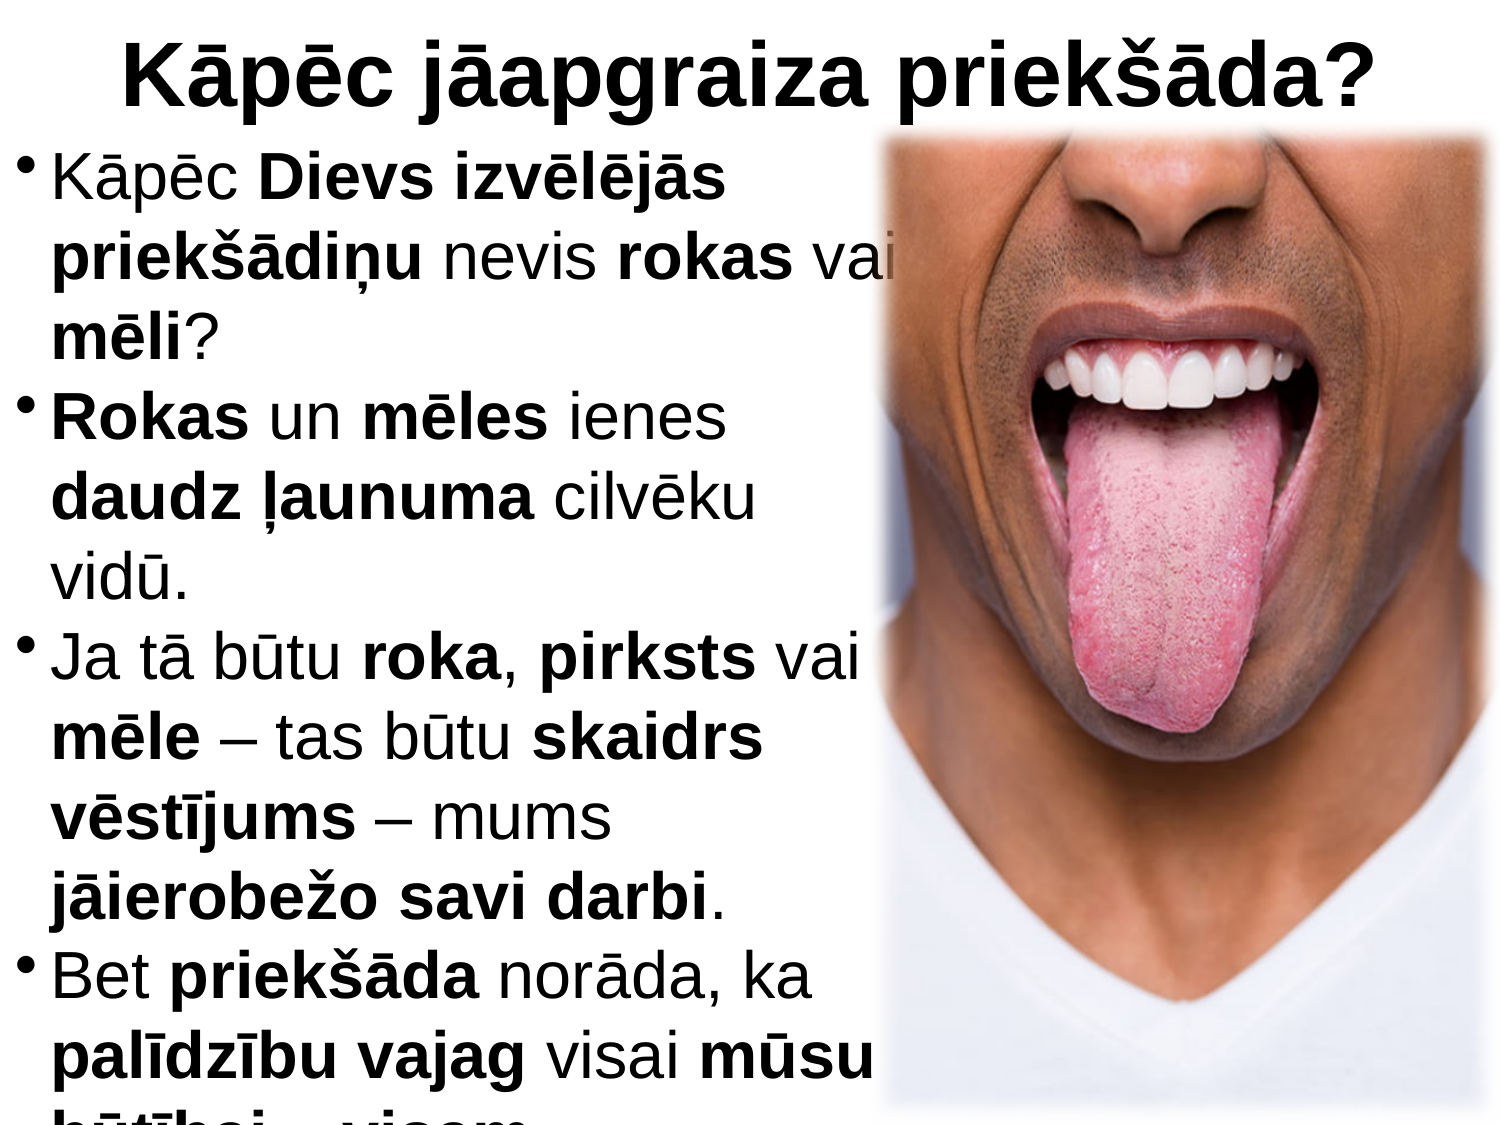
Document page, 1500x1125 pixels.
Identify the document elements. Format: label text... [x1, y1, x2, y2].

text_box Kāpēc Dievs izvēlējās priekšādiņu nevis rokas vai mēli? Rokas un mēles ienes daudz ļaunuma cilvēku vidū. Ja tā būtu roka, pirksts vai mēle – tas būtu skaidrs vēstījums – mums jāierobežo savi darbi. Bet priekšāda norāda, ka palīdzību vajag visai mūsu būtībai – visam dzimumam! [0, 125, 862, 1125]
picture [867, 120, 1500, 1125]
title Kāpēc jāapgraiza priekšāda? [0, 0, 1500, 125]
